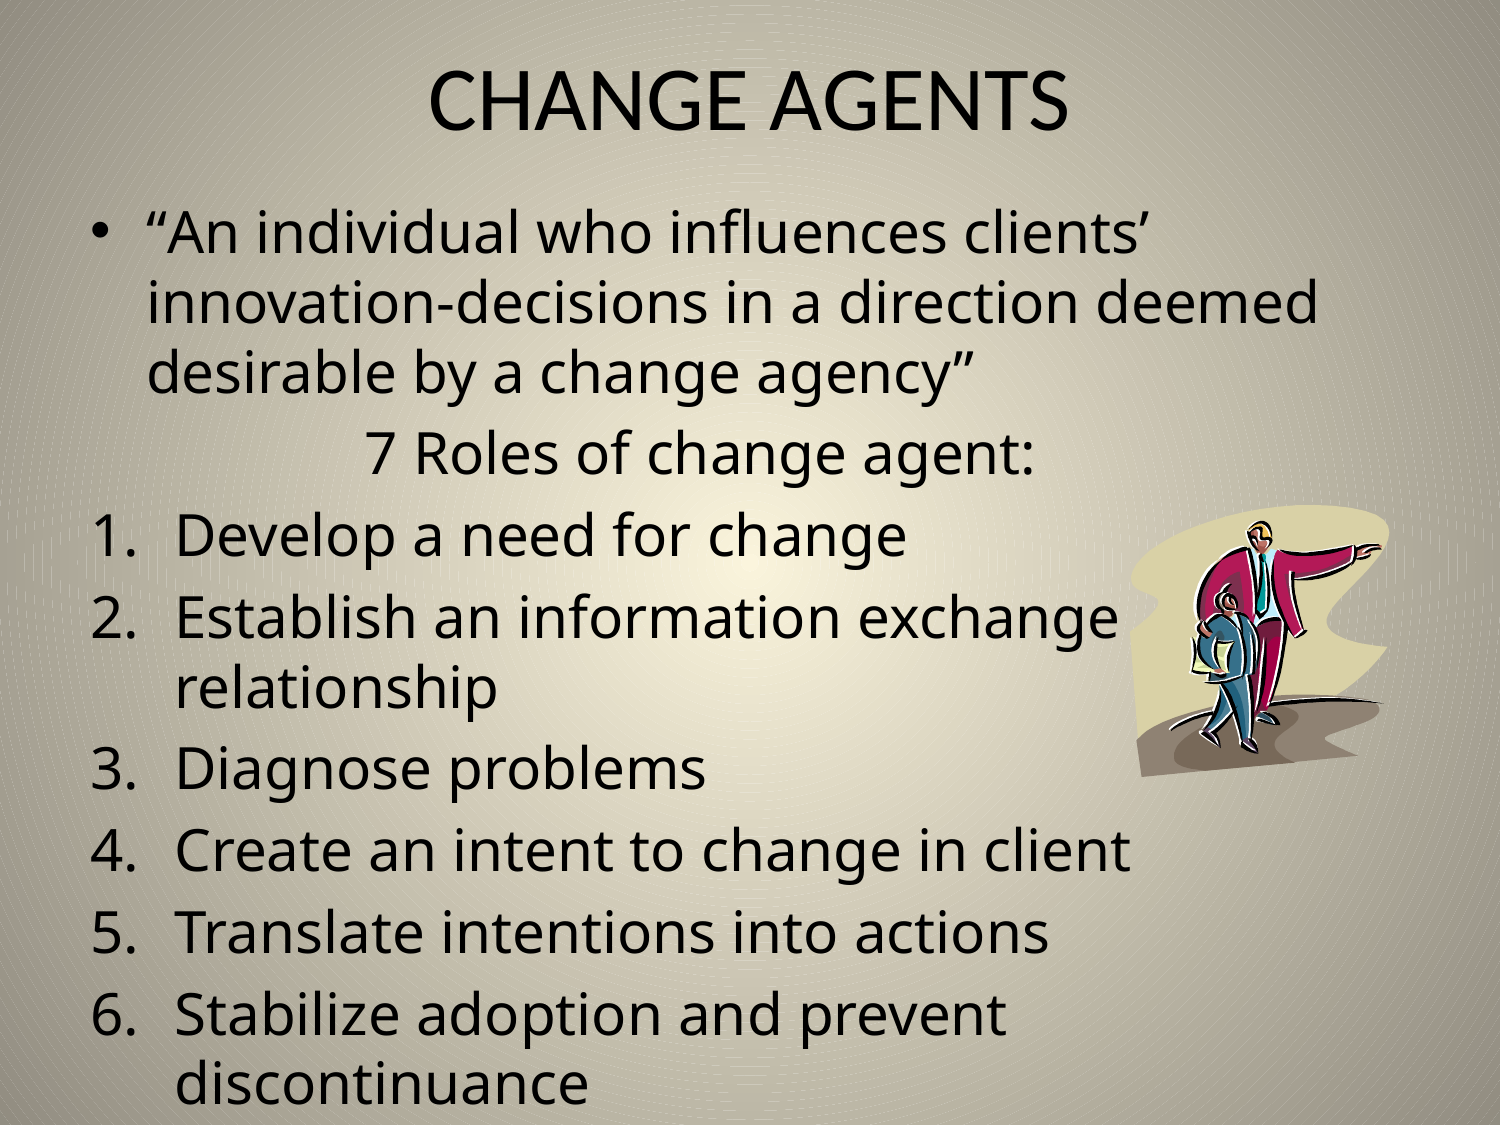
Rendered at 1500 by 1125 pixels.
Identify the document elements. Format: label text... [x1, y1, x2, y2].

list “An individual who influences clients’ innovation-decisions in a direction deemed desirable by a change agency” 7 Roles of change agent: Develop a need for change Establish an information exchange relationship Diagnose problems Create an intent to change in client Translate intentions into actions Stabilize adoption and prevent discontinuance Achieve a terminal relationship with clients (Rogers, 2003, pg.400) [75, 187, 1425, 930]
title CHANGE AGENTS [75, 0, 1425, 187]
picture [1124, 499, 1395, 783]
